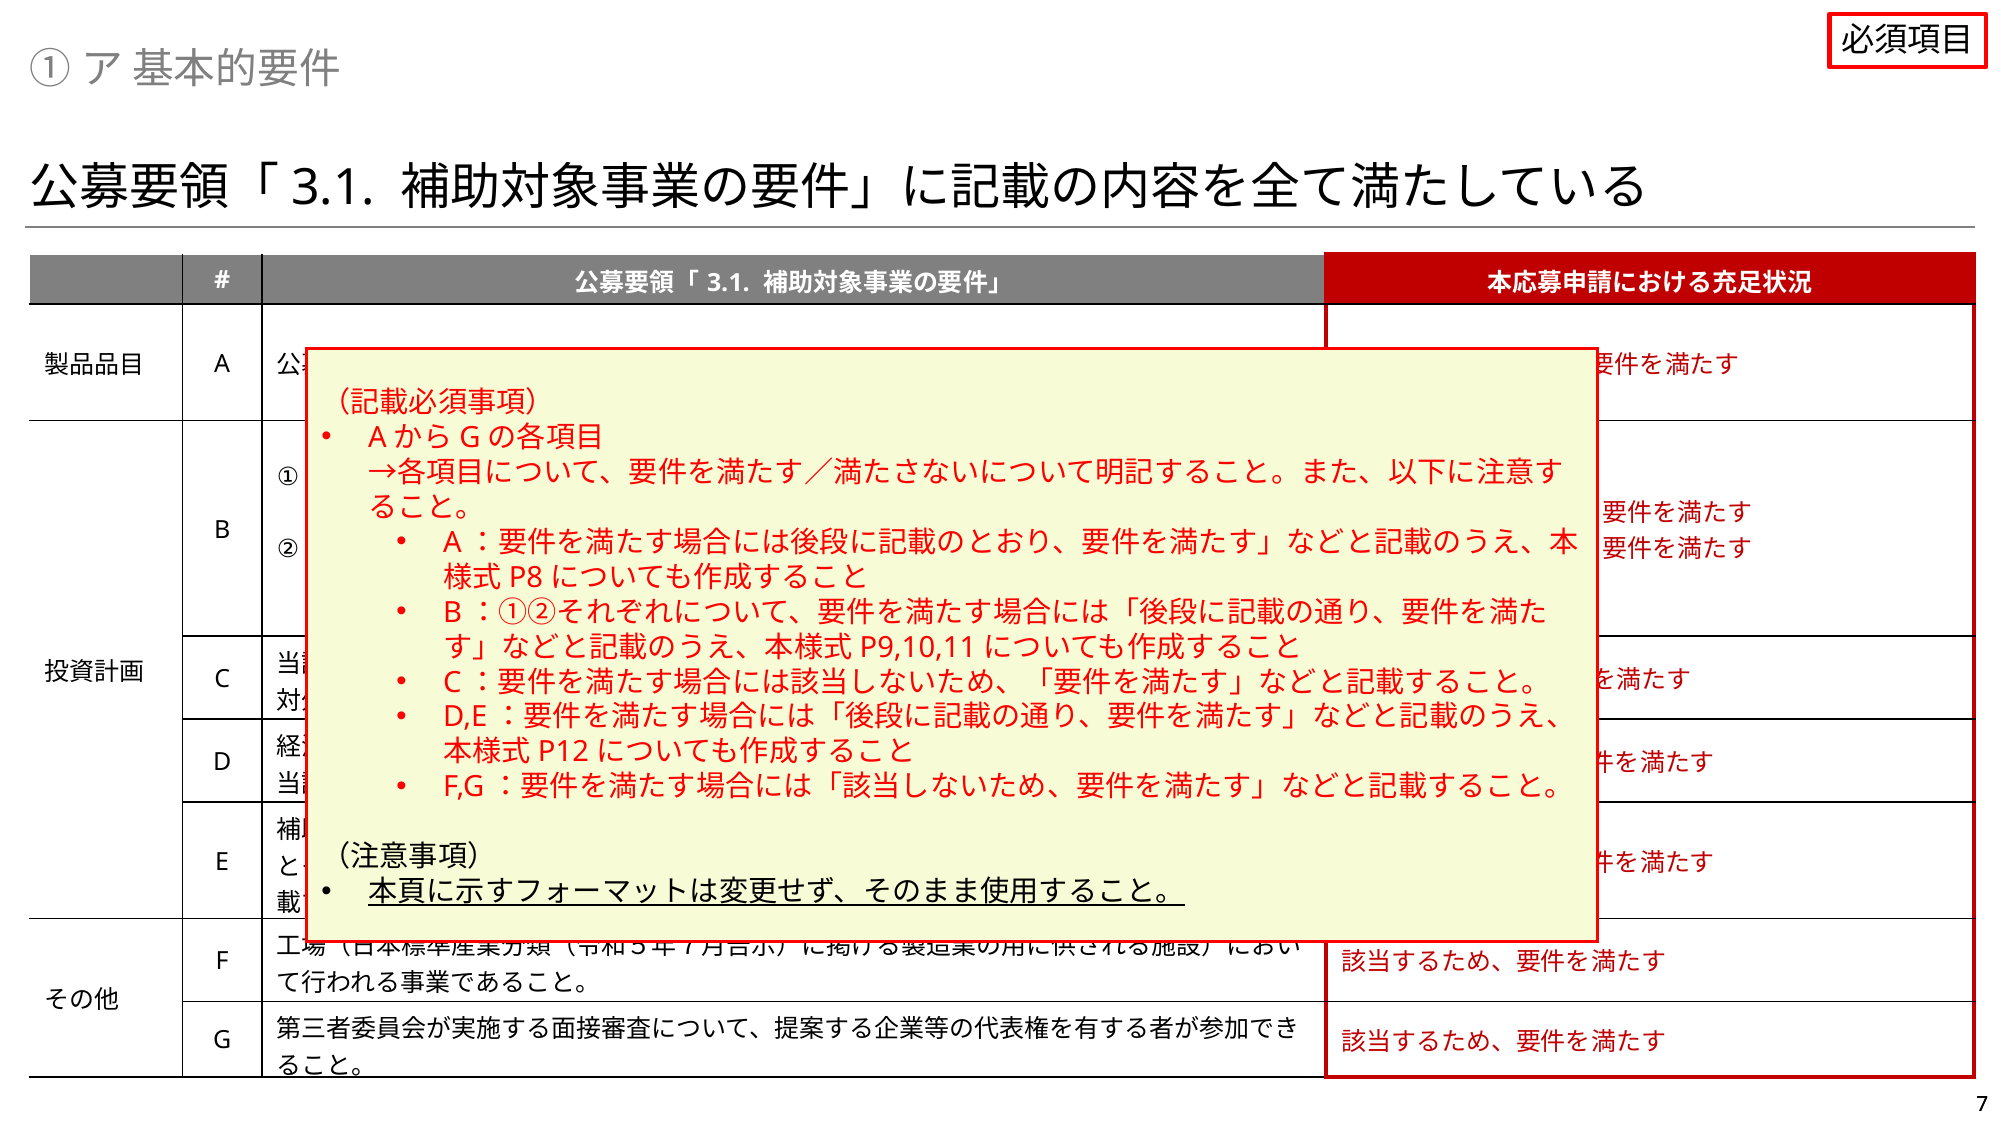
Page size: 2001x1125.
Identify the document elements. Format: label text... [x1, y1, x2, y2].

table_cell G [183, 1002, 261, 1076]
table_cell 当該間接補助事業に係る投資計画について、原則として、採択決定日より前に投資の決定を対外発表した事業でないこと。 [263, 637, 305, 718]
table_cell 第三者委員会が実施する面接審査について、提案する企業等の代表権を有する者が参加できること。 [263, 1002, 1324, 1076]
table_cell 製品品目 [30, 305, 182, 420]
text_box 公募要領「3.1. 補助対象事業の要件」に記載の内容を全て満たしている [29, 161, 1875, 216]
table_cell 後段に記載のとおり、要件を満たす [1328, 305, 1972, 420]
table_header [30, 255, 182, 303]
table_cell 投資計画 [30, 421, 182, 918]
table_cell 後段に記載の通り、要件を満たす 後段に記載の通り、要件を満たす [1599, 421, 1972, 635]
table_cell E [183, 803, 261, 918]
table_header 本応募申請における充足状況 [1328, 256, 1972, 303]
table_cell その他 [30, 919, 182, 1076]
table_cell 後段に記載の通り、要件を満たす [1599, 720, 1972, 801]
table_cell B [183, 421, 261, 635]
table_cell 該当するため、要件を満たす [1328, 919, 1972, 1001]
table_cell 補助対象設備によって製造される全製品について、本事業の目的の用に供される製品の割合とそれ以外の事業の用に供される製品の割合の見込みを、間接補助事業終了後の５年間分記載すること。また、本事業の目的以外の用途について、具体的に記載すること。 [263, 803, 305, 918]
table_cell 公募要領の表１に掲げる製品の生産に係る設備投資等を行う事業であること。 [263, 305, 1324, 420]
text_box ①ア 基本的要件 [29, 47, 1802, 94]
table_cell 経済産業省がやむを得ないと認める事情が生じない限り、間接補助事業終了後５年間以上、当該製品の生産を継続すること。 [263, 720, 305, 801]
table_header 公募要領「3.1. 補助対象事業の要件」 [263, 255, 1324, 303]
table_cell F [183, 919, 261, 1001]
table_cell 間接補助事業によって得られる年間あたり製造能力の最低水準目標、生産開始年限は、公募要領の表２に記載されているものであること。 その際、CNの市場の広がりを見据え、世界トップクラスを目指し、2030年に向けた製造能力に関する野心的な目標を対外的に掲げていること。 [263, 421, 305, 635]
table_cell 工場（日本標準産業分類（令和５年７月告示）に掲げる製造業の用に供される施設）において行われる事業であること。 [263, 919, 1324, 1001]
text_box 必須項目 [1829, 13, 1986, 68]
text_box （記載必須事項） AからGの各項目 →各項目について、要件を満たす／満たさないについて明記すること。また、以下に注意すること。 A：要件を満たす場合には後段に記載のとおり、要件を満たす」などと記載のうえ、本様式P8についても作成すること B：①②それぞれについて、要件を満たす場合には「後段に記載の通り、要件を満たす」などと記載のうえ、本様式P9,10,11についても作成すること C：要件を満たす場合には該当しないため、「要件を満たす」などと記載すること。 D,E：要件を満たす場合には「後段に記載の通り、要件を満たす」などと記載のうえ、本様式P12についても作成すること F,G：要件を満たす場合には「該当しないため、要件を満たす」などと記載すること。 （注意事項） 本頁に示すフォーマットは変更せず、そのまま使用すること。 [305, 347, 1599, 943]
table_cell 該当しないため、要件を満たす [1599, 637, 1972, 718]
table_header # [183, 255, 261, 303]
table_cell D [183, 720, 261, 801]
table_cell 後段に記載の通り、要件を満たす [1599, 803, 1972, 918]
table_cell A [183, 305, 261, 420]
table_cell 該当するため、要件を満たす [1328, 1002, 1972, 1075]
table_cell C [183, 637, 261, 718]
